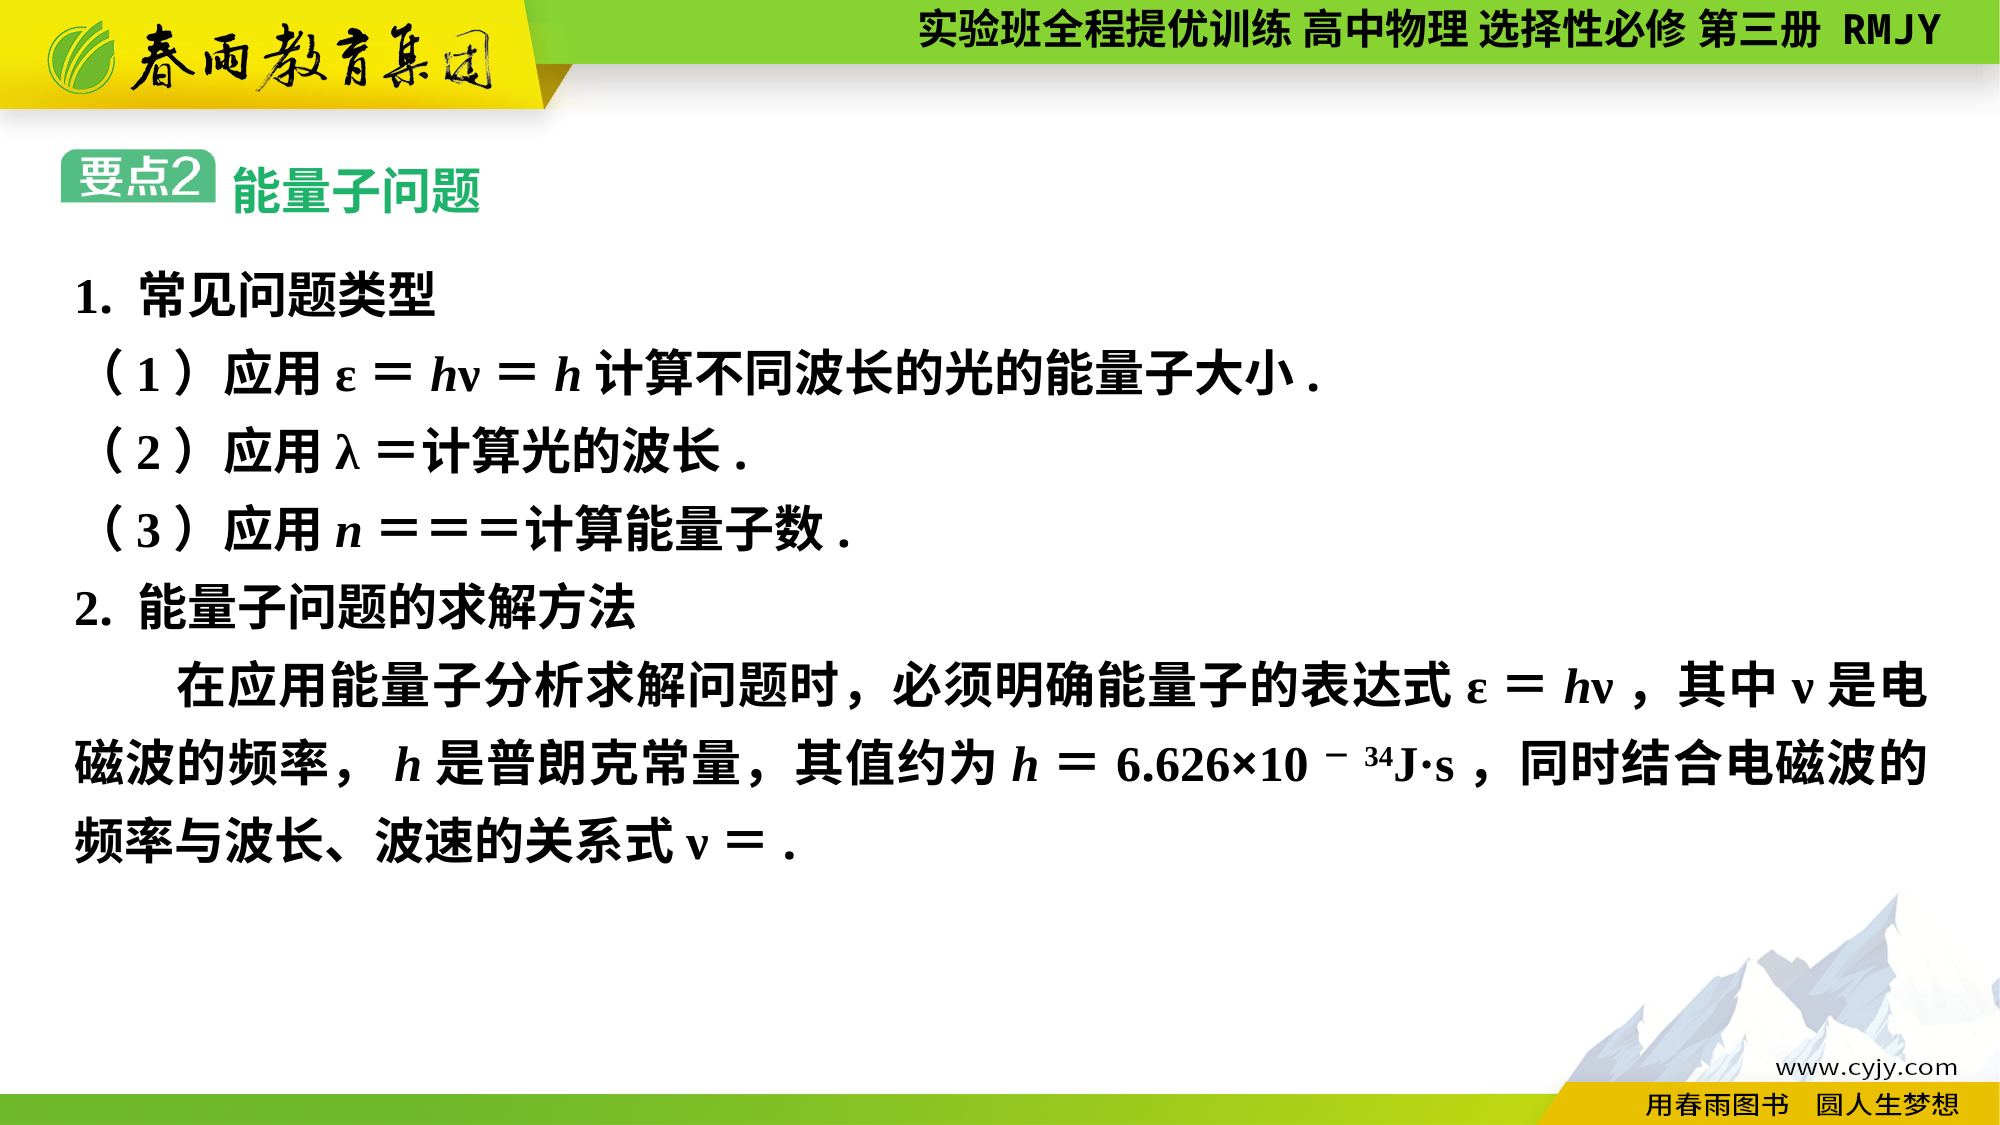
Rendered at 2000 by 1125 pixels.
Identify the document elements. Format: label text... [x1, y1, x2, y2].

text_box 能量子问题 [216, 122, 1944, 228]
picture [0, 0, 2000, 1125]
